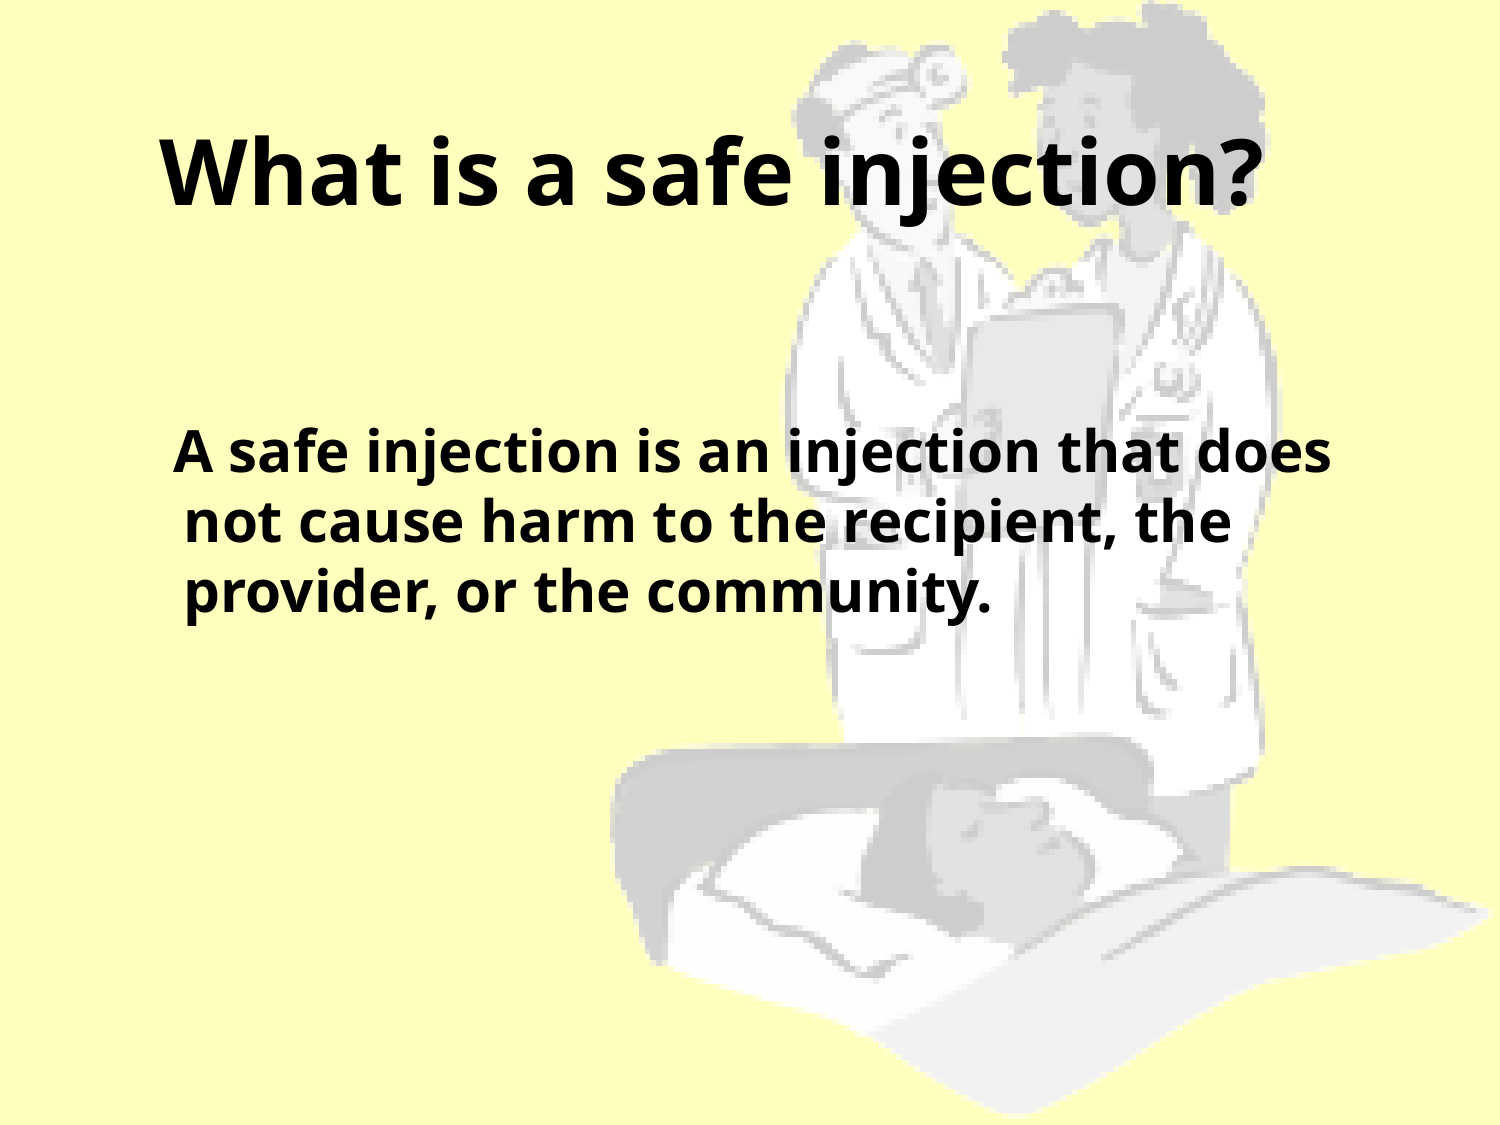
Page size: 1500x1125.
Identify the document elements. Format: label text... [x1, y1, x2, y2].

list A safe injection is an injection that does not cause harm to the recipient, the provider, or the community. [112, 324, 1388, 1001]
title What is a safe injection? [112, 99, 1313, 238]
